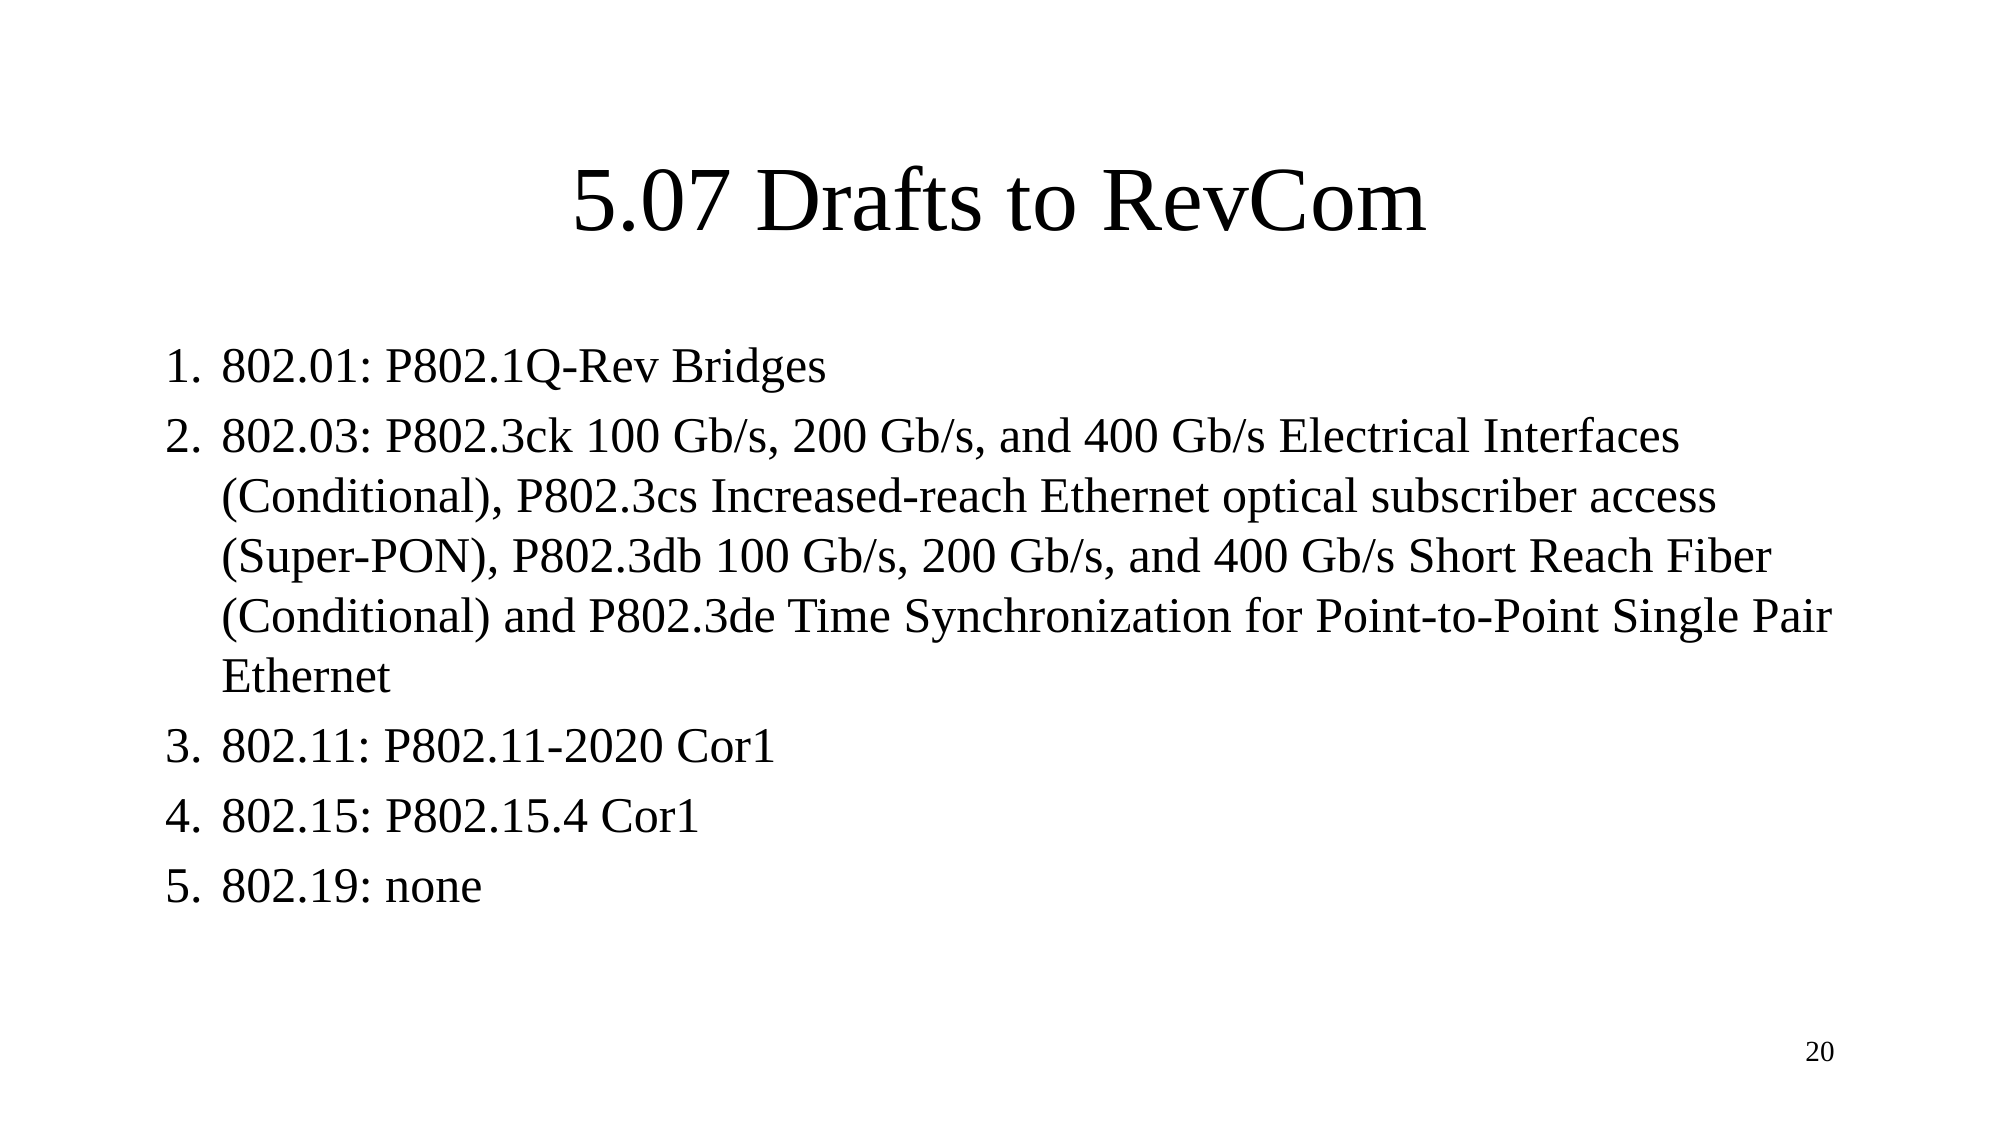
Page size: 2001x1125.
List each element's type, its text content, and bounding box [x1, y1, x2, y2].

slide_number 20 [1433, 1024, 1851, 1101]
title 5.07 Drafts to RevCom [149, 99, 1851, 288]
list 802.01: P802.1Q-Rev Bridges 802.03: P802.3ck 100 Gb/s, 200 Gb/s, and 400 Gb/s Electrical Interfaces (Conditional), P802.3cs Increased-reach Ethernet optical subscriber access (Super-PON), P802.3db 100 Gb/s, 200 Gb/s, and 400 Gb/s Short Reach Fiber (Conditional) and P802.3de Time Synchronization for Point-to-Point Single Pair Ethernet 802.11: P802.11-2020 Cor1 802.15: P802.15.4 Cor1 802.19: none [149, 324, 1851, 1001]
